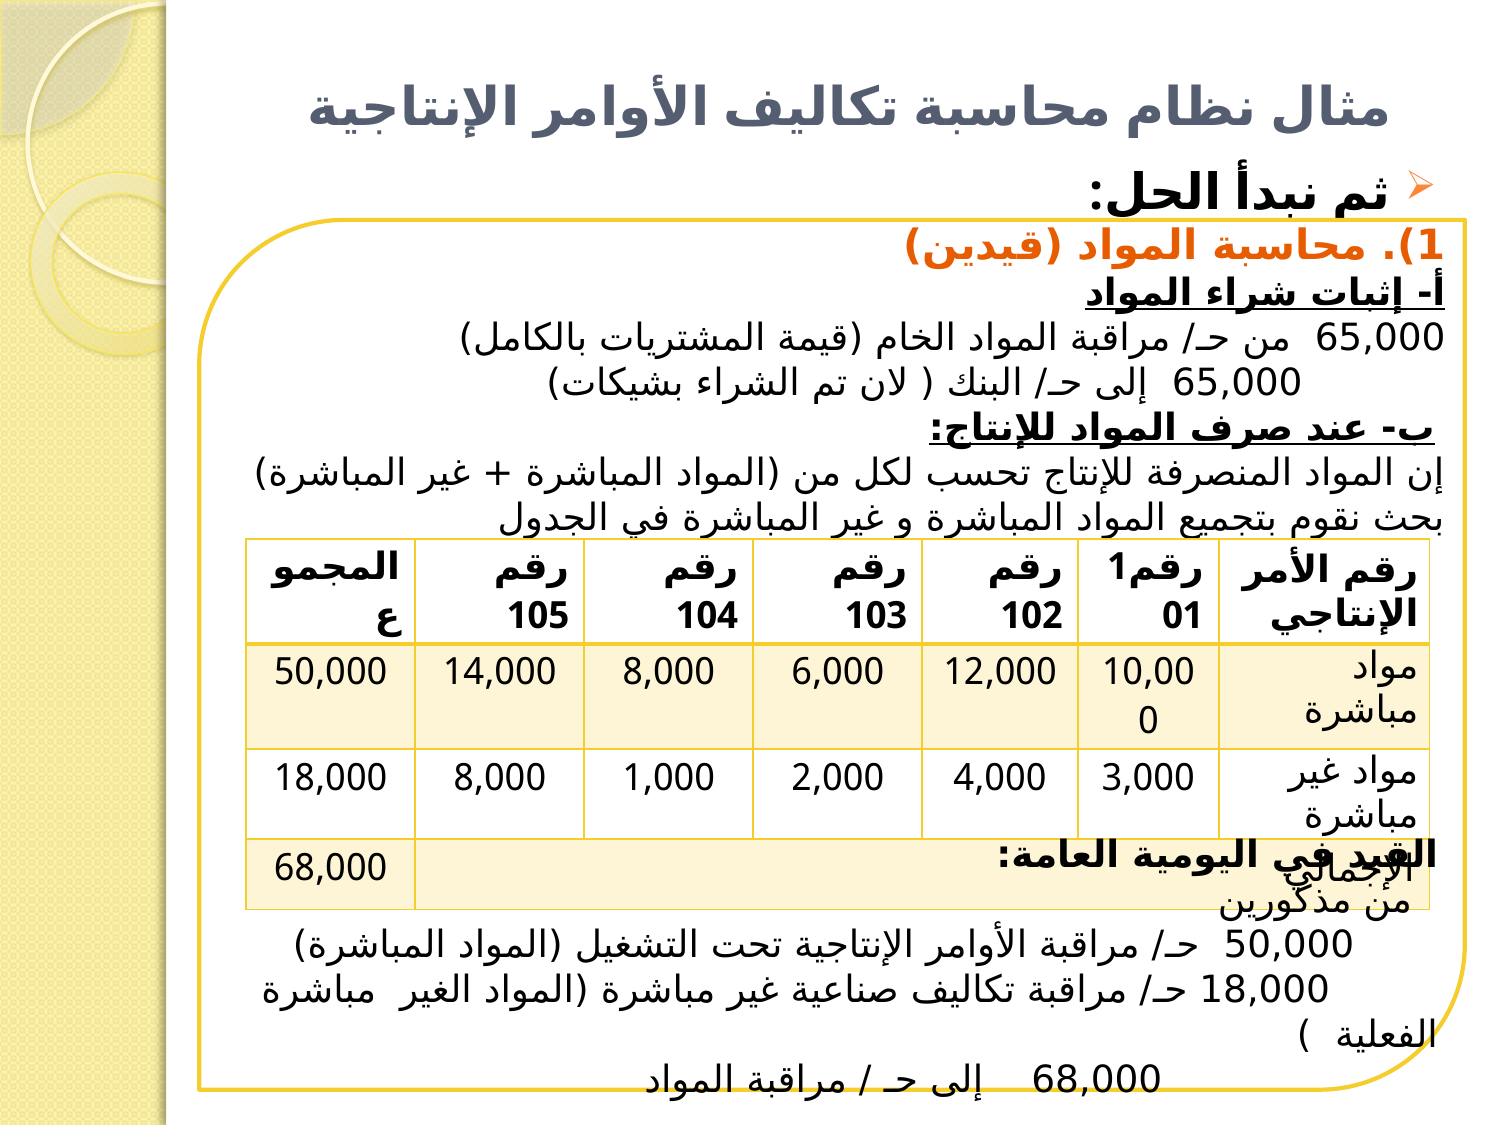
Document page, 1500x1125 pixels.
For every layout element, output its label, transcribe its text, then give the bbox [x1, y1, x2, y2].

table_cell 1,000 [585, 750, 752, 822]
table_cell 50,000 [247, 646, 414, 748]
table_cell 8,000 [416, 750, 583, 822]
table_header المجموع [247, 540, 414, 642]
table_cell مواد غير مباشرة [1220, 750, 1429, 822]
table_cell مواد مباشرة [1220, 646, 1429, 748]
table_cell 14,000 [416, 646, 583, 748]
table_cell 10,000 [1079, 646, 1218, 748]
table_cell 3,000 [1079, 750, 1218, 822]
title مثال نظام محاسبة تكاليف الأوامر الإنتاجية [235, 45, 1466, 152]
list ثم نبدأ الحل: [187, 152, 1466, 1090]
table_header رقم 105 [416, 540, 583, 642]
table_header رقم الأمر الإنتاجي [1220, 540, 1429, 642]
table_cell 8,000 [585, 646, 752, 748]
text_box القيد في اليومية العامة: من مذكورين 50,000 حـ/ مراقبة الأوامر الإنتاجية تحت التشغيل (المواد المباشرة) 18,000 حـ/ مراقبة تكاليف صناعية غير مباشرة (المواد الغير مباشرة الفعلية ) 68,000 إلى حـ / مراقبة المواد [210, 822, 1454, 1108]
table_header رقم 102 [923, 540, 1077, 642]
table_cell 4,000 [923, 750, 1077, 822]
table_cell 18,000 [247, 750, 414, 822]
text_box 1). محاسبة المواد (قيدين) أ- إثبات شراء المواد 65,000 من حـ/ مراقبة المواد الخام (قيمة المشتريات بالكامل) 65,000 إلى حـ/ البنك ( لان تم الشراء بشيكات) ب- عند صرف المواد للإنتاج: إن المواد المنصرفة للإنتاج تحسب لكل من (المواد المباشرة + غير المباشرة) بحث نقوم بتجميع المواد المباشرة و غير المباشرة في الجدول [194, 210, 1461, 546]
table_header رقم 103 [754, 540, 921, 642]
text_box [197, 546, 245, 1092]
table_header رقم101 [1079, 540, 1218, 642]
table_header رقم 104 [585, 540, 752, 642]
table_cell 12,000 [923, 646, 1077, 748]
table_cell 2,000 [754, 750, 921, 822]
table_cell 6,000 [754, 646, 921, 748]
text_box [1430, 217, 1467, 1005]
